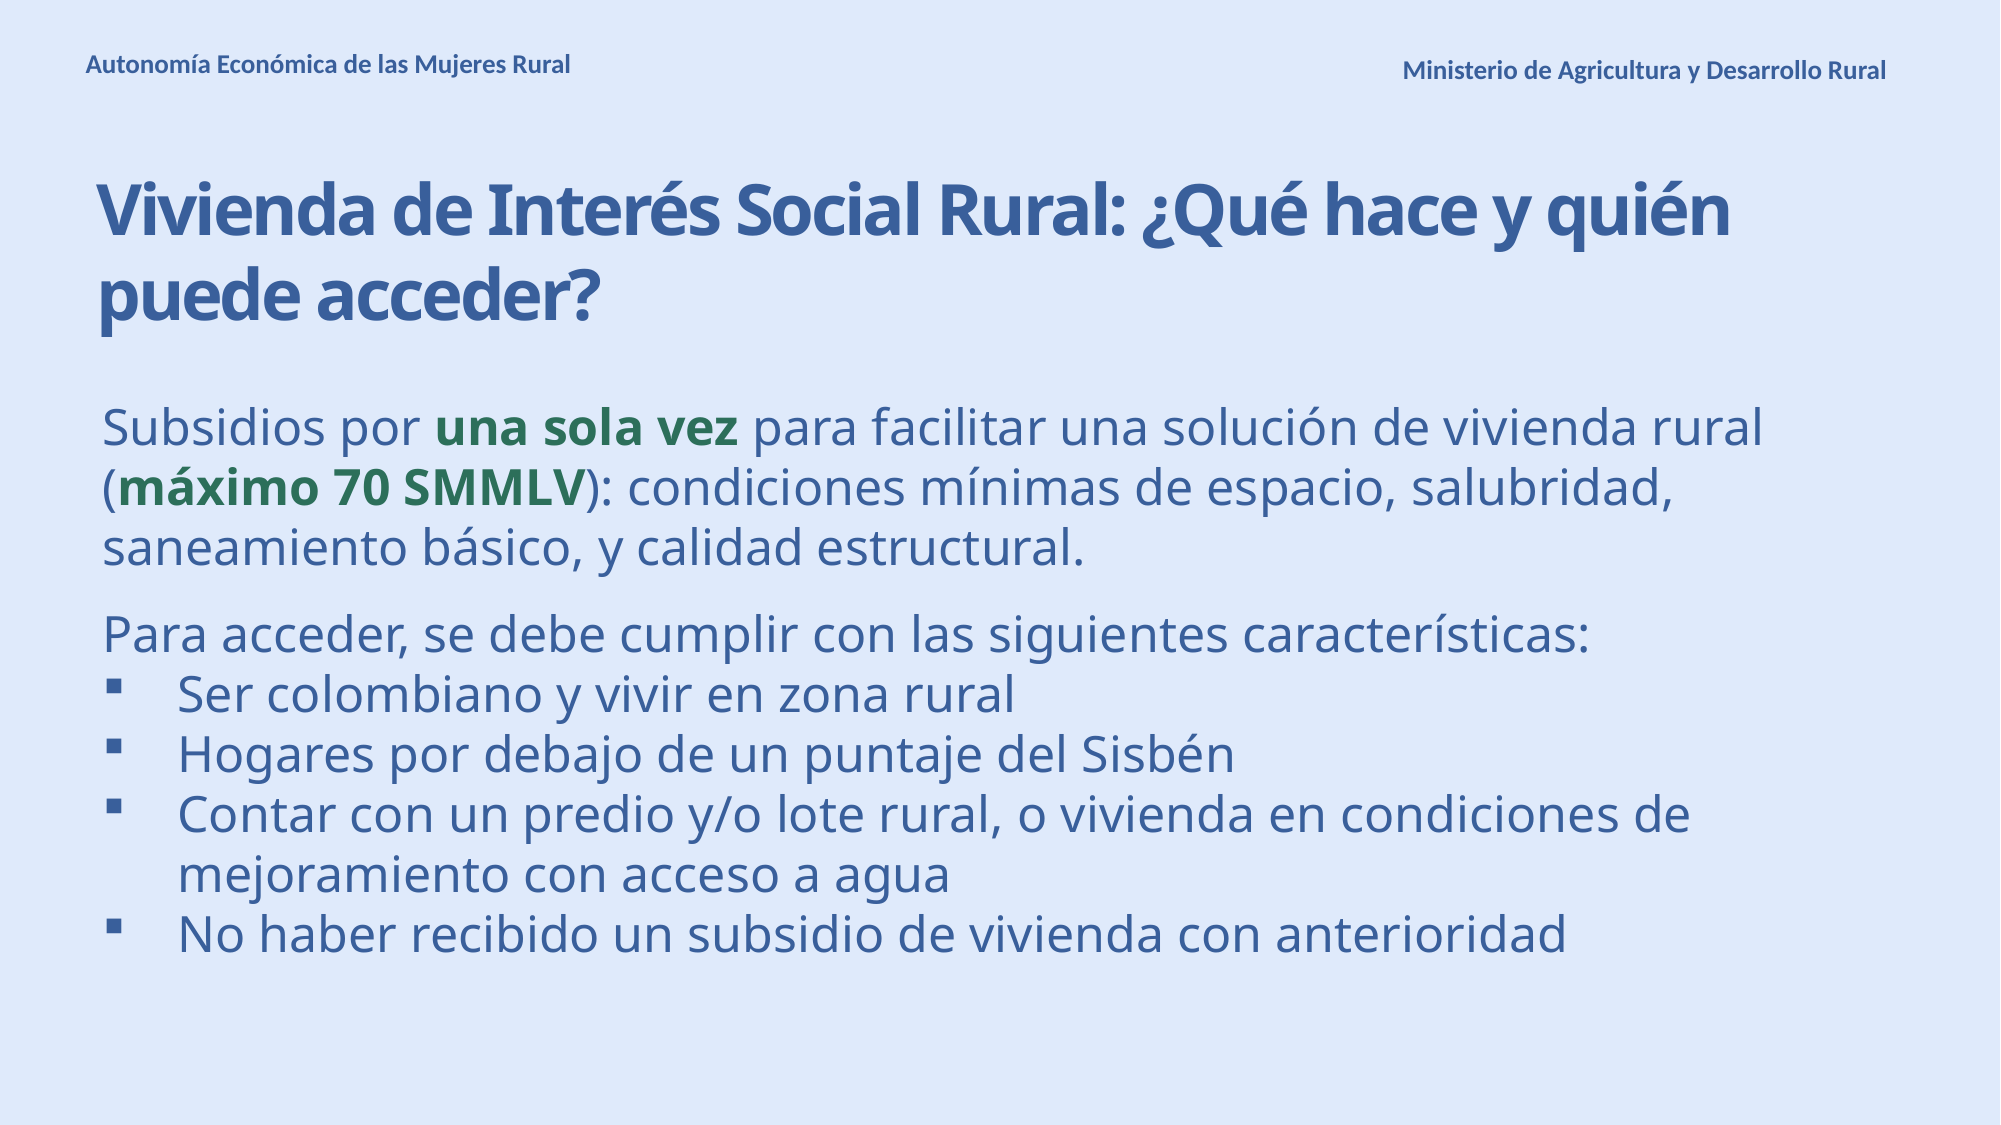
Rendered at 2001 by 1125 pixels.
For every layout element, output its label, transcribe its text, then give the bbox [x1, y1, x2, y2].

text_box Autonomía Económica de las Mujeres Rural [70, 38, 593, 86]
text_box Ministerio de Agricultura y Desarrollo Rural [1387, 44, 1902, 93]
text_box Subsidios por una sola vez para facilitar una solución de vivienda rural (máximo 70 SMMLV): condiciones mínimas de espacio, salubridad, saneamiento básico, y calidad estructural. Para acceder, se debe cumplir con las siguientes características: Ser colombiano y vivir en zona rural Hogares por debajo de un puntaje del Sisbén Contar con un predio y/o lote rural, o vivienda en condiciones de mejoramiento con acceso a agua No haber recibido un subsidio de vivienda con anterioridad [87, 387, 1913, 971]
text_box Vivienda de Interés Social Rural: ¿Qué hace y quién puede acceder? [81, 157, 1919, 342]
